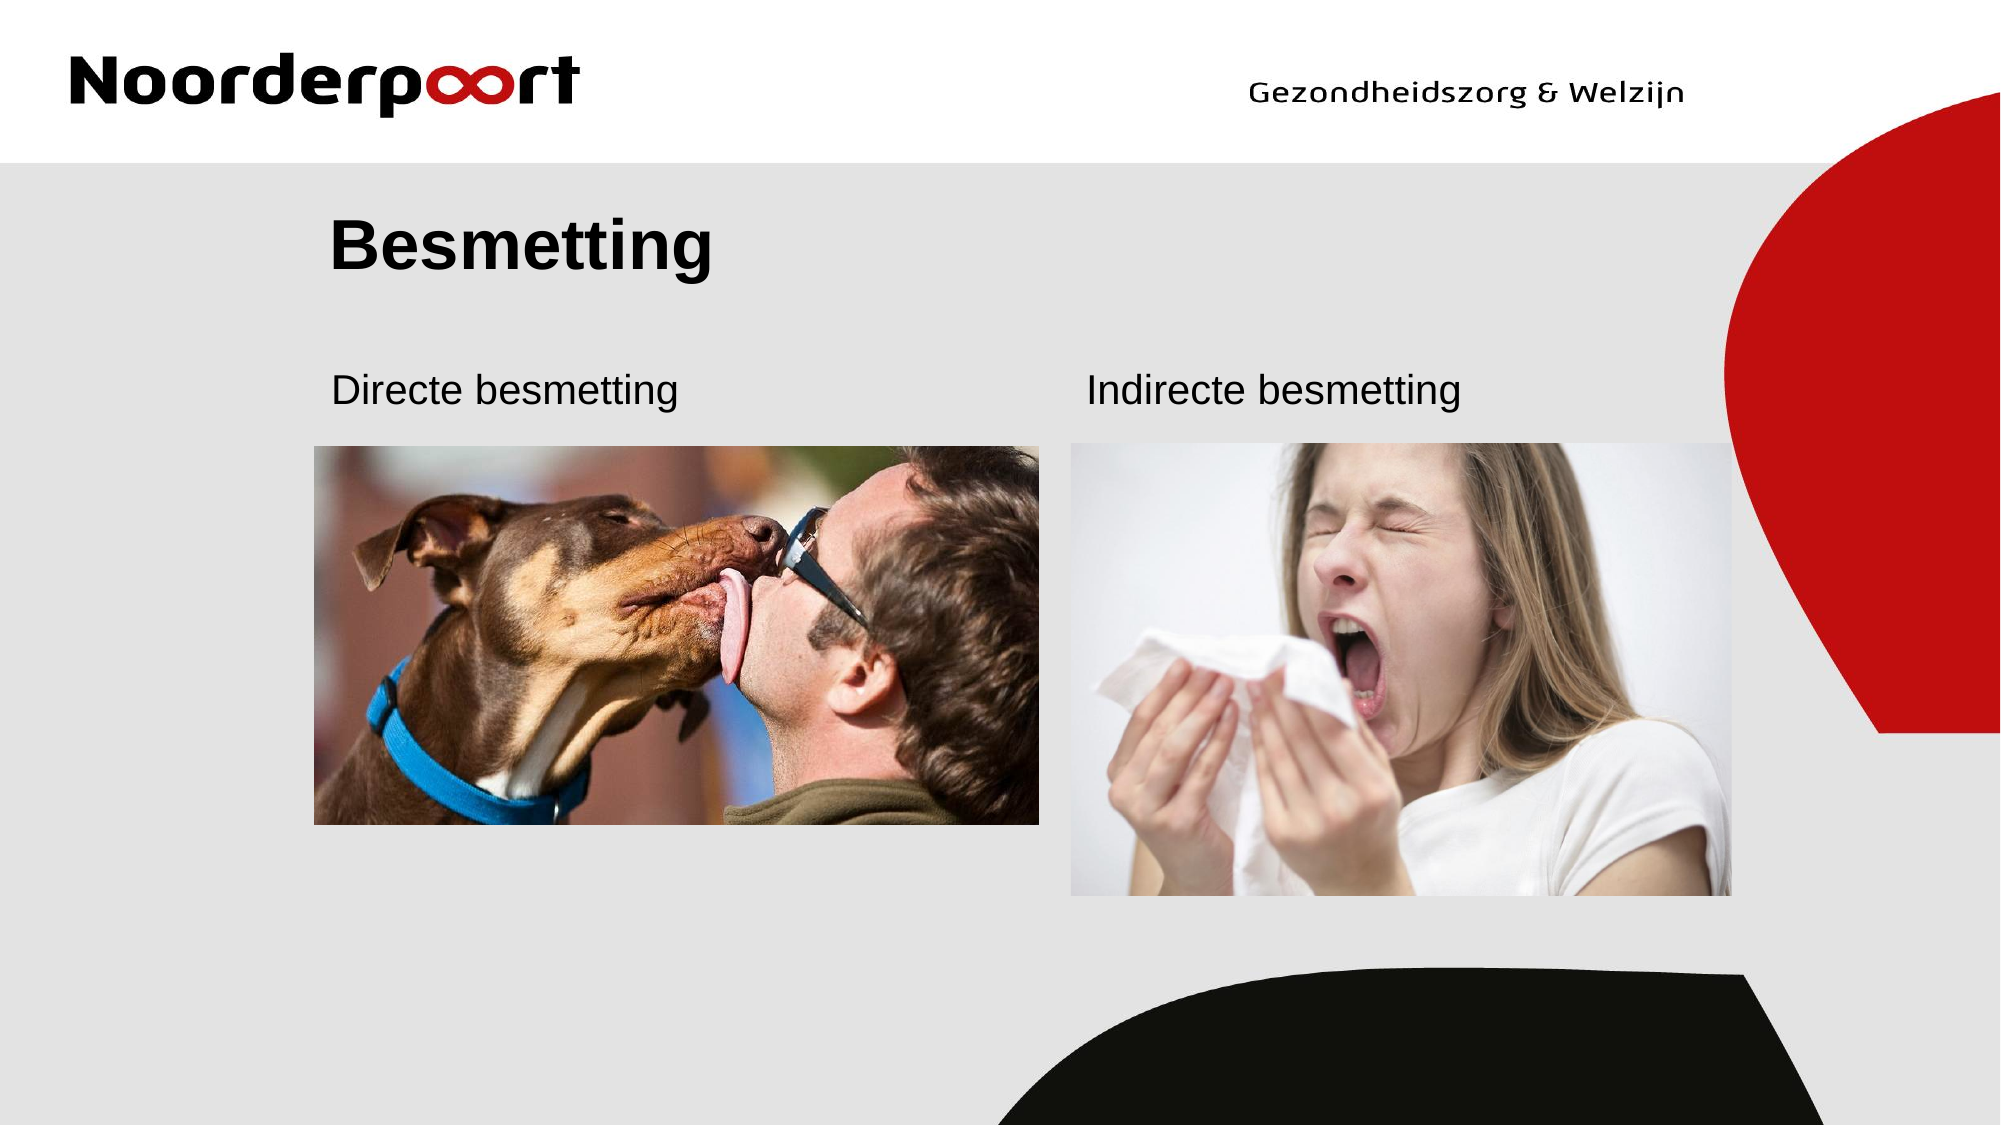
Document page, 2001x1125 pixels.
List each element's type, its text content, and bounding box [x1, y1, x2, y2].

text_box Directe besmetting [316, 355, 695, 420]
title Besmetting [314, 188, 1498, 295]
text_box Indirecte besmetting [1071, 355, 1477, 420]
picture [0, 0, 2001, 1125]
